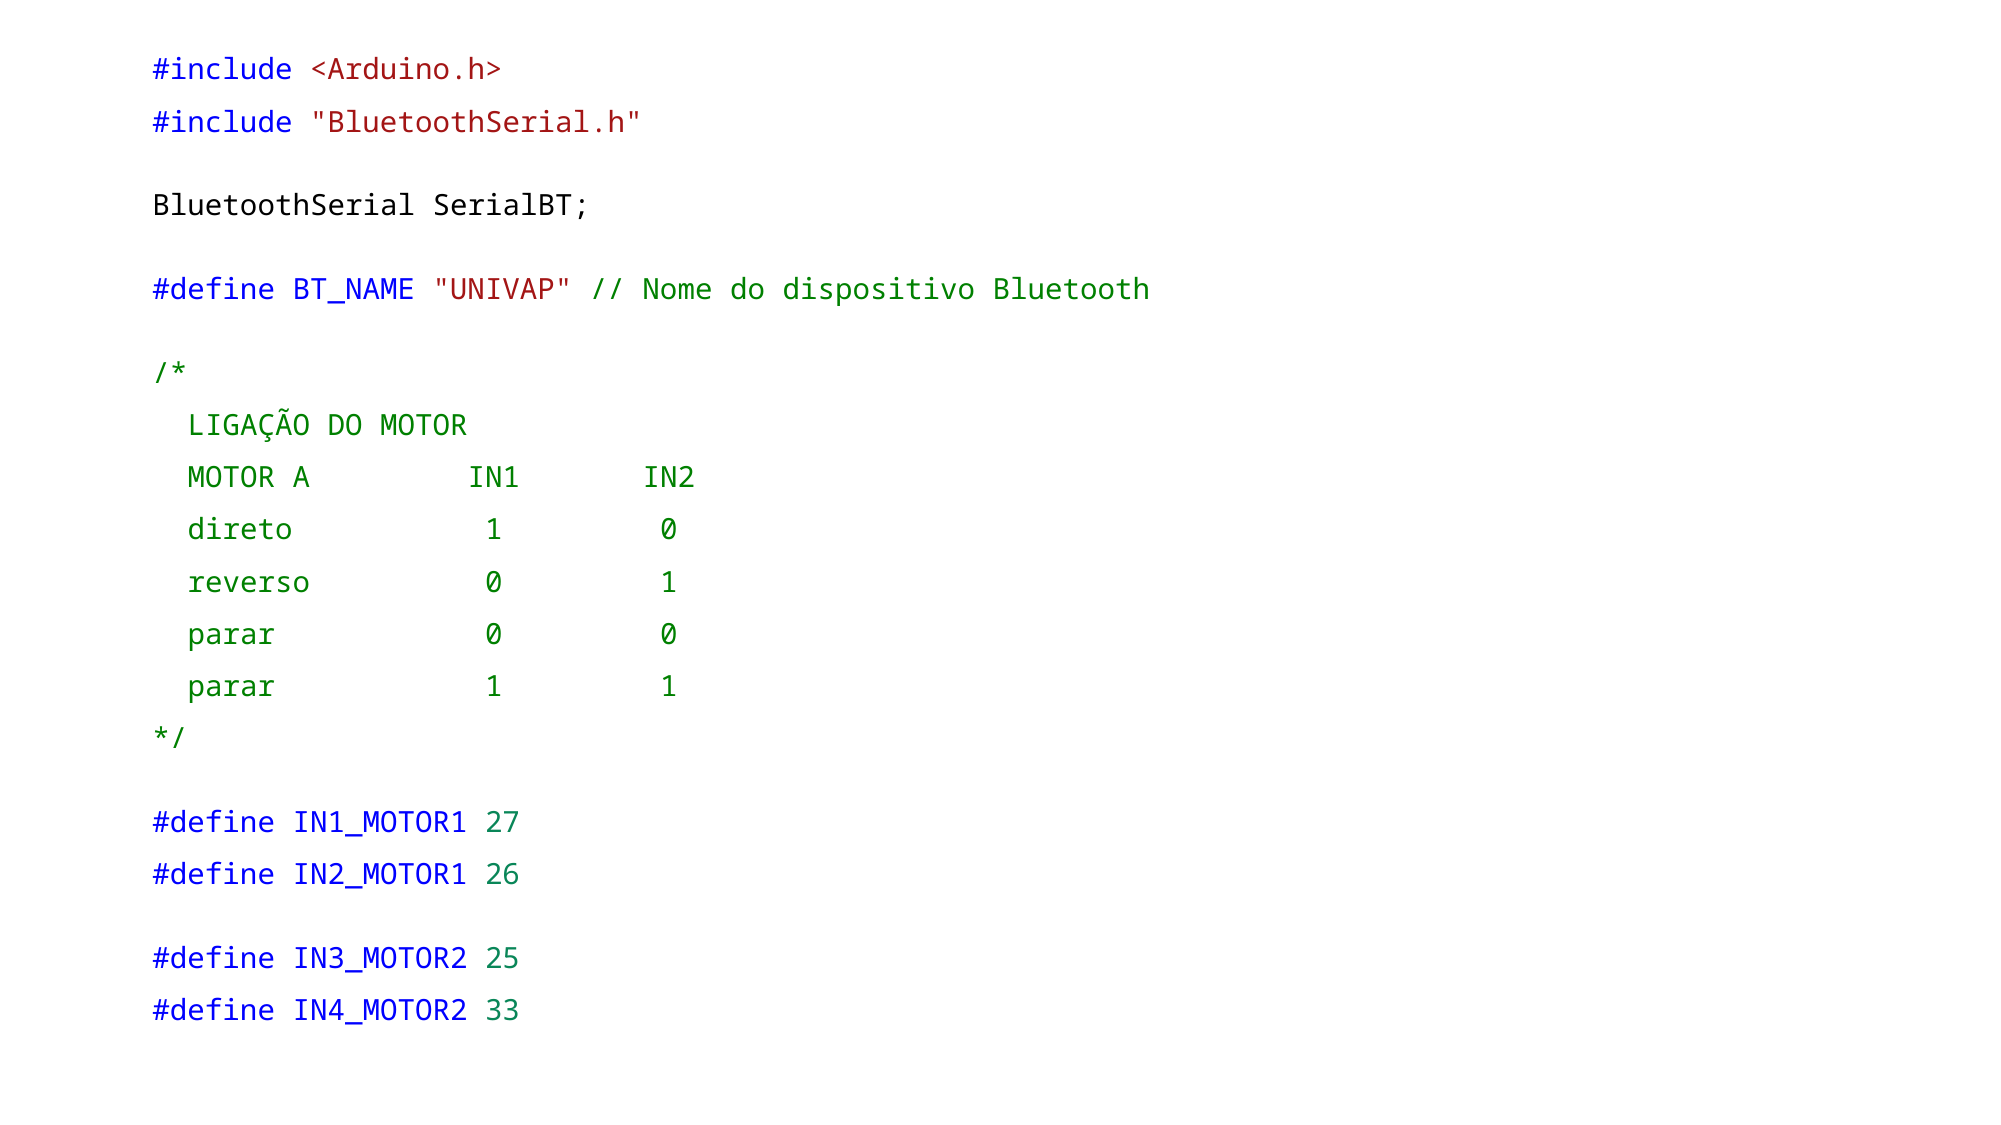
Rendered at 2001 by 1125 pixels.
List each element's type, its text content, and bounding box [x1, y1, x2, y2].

list #include <Arduino.h> #include "BluetoothSerial.h" BluetoothSerial SerialBT; #define BT_NAME "UNIVAP" // Nome do dispositivo Bluetooth /* LIGAÇÃO DO MOTOR MOTOR A IN1 IN2 direto 1 0 reverso 0 1 parar 0 0 parar 1 1 */ #define IN1_MOTOR1 27 #define IN2_MOTOR1 26 #define IN3_MOTOR2 25 #define IN4_MOTOR2 33 [137, 47, 1863, 1014]
